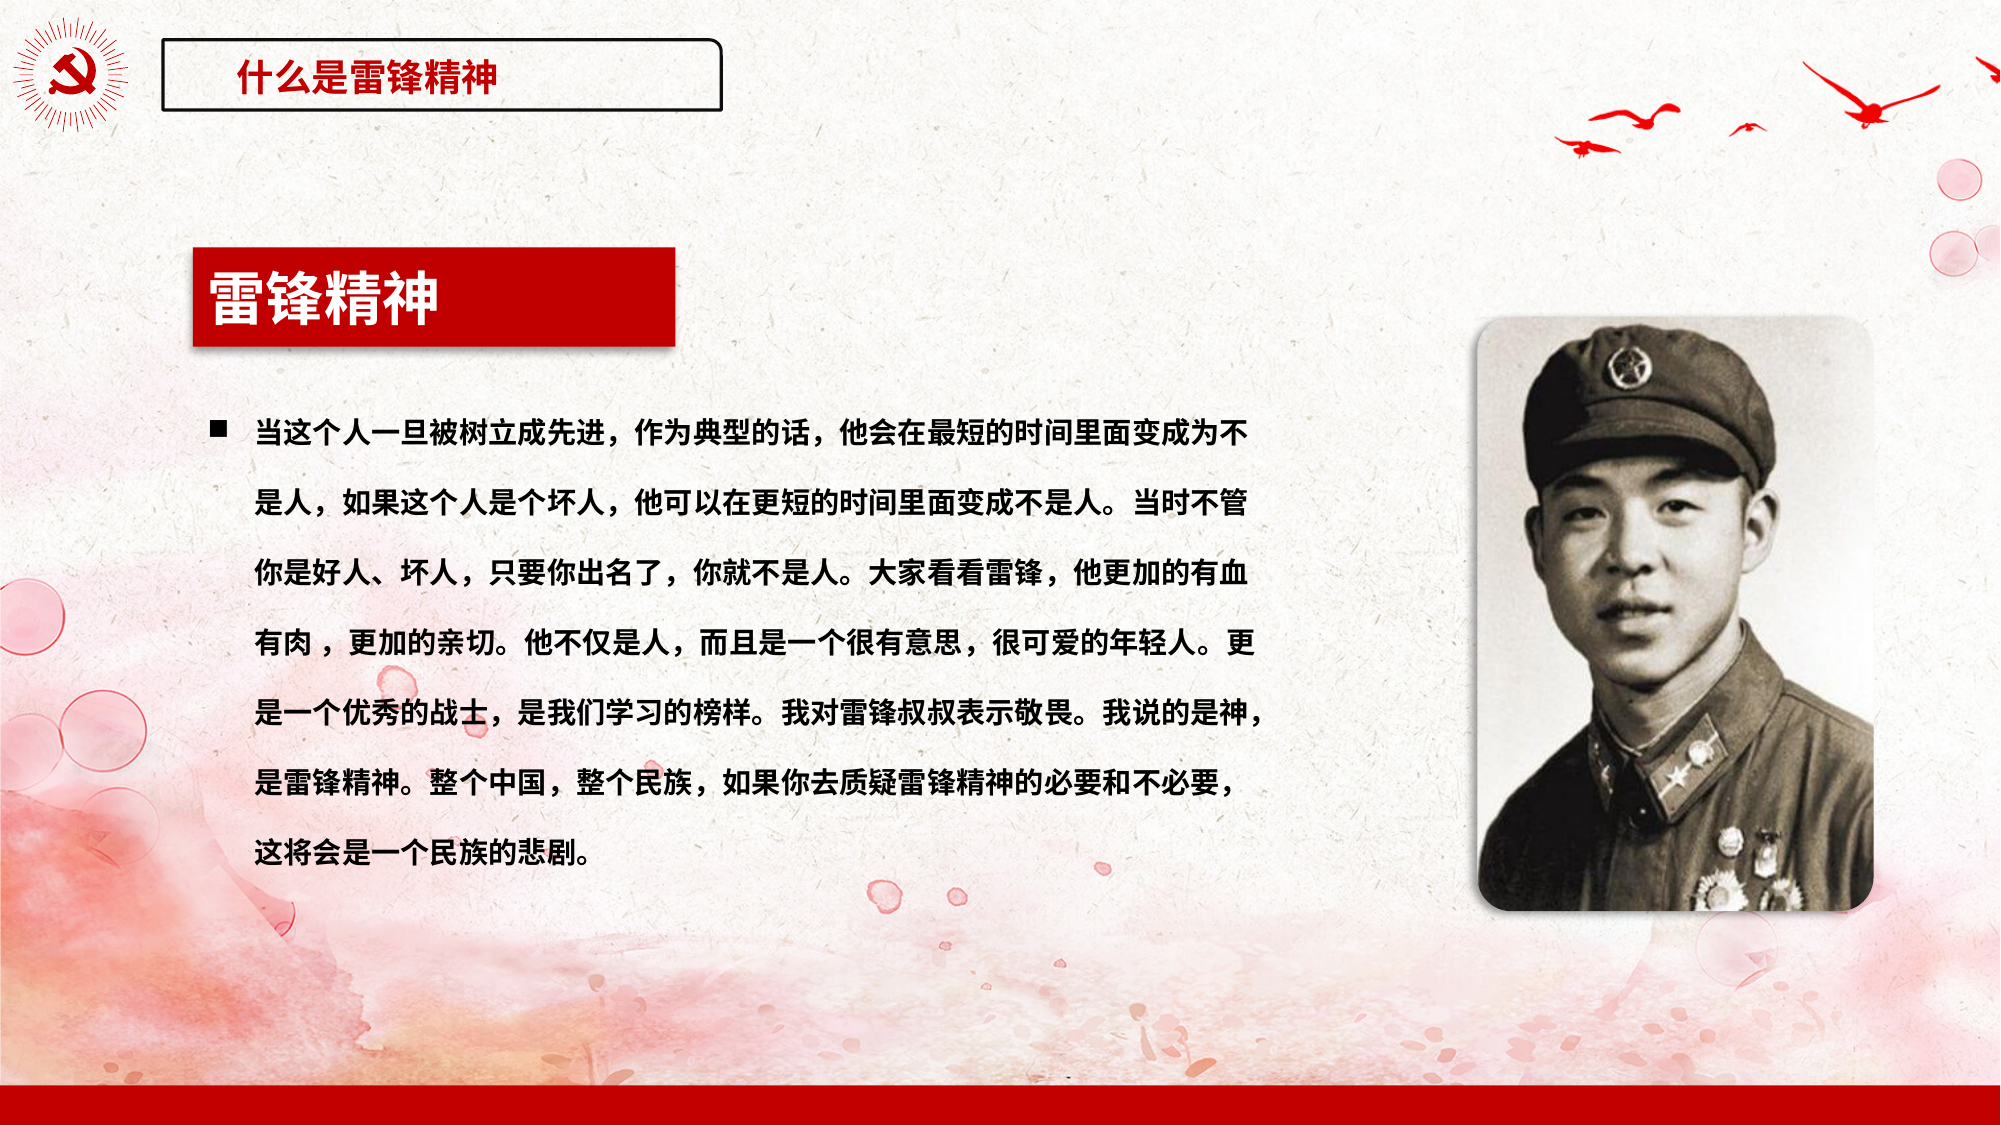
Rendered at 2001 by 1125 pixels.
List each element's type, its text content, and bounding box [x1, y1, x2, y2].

text_box 当这个人一旦被树立成先进，作为典型的话，他会在最短的时间里面变成为不是人，如果这个人是个坏人，他可以在更短的时间里面变成不是人。当时不管你是好人、坏人，只要你出名了，你就不是人。大家看看雷锋，他更加的有血有肉 ，更加的亲切。他不仅是人，而且是一个很有意思，很可爱的年轻人。更是一个优秀的战士，是我们学习的榜样。我对雷锋叔叔表示敬畏。我说的是神，是雷锋精神。整个中国，整个民族，如果你去质疑雷锋精神的必要和不必要，这将会是一个民族的悲剧。 [192, 372, 1290, 877]
text_box 雷锋精神 [192, 246, 676, 348]
picture [0, 0, 2001, 1125]
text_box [13, 17, 722, 133]
